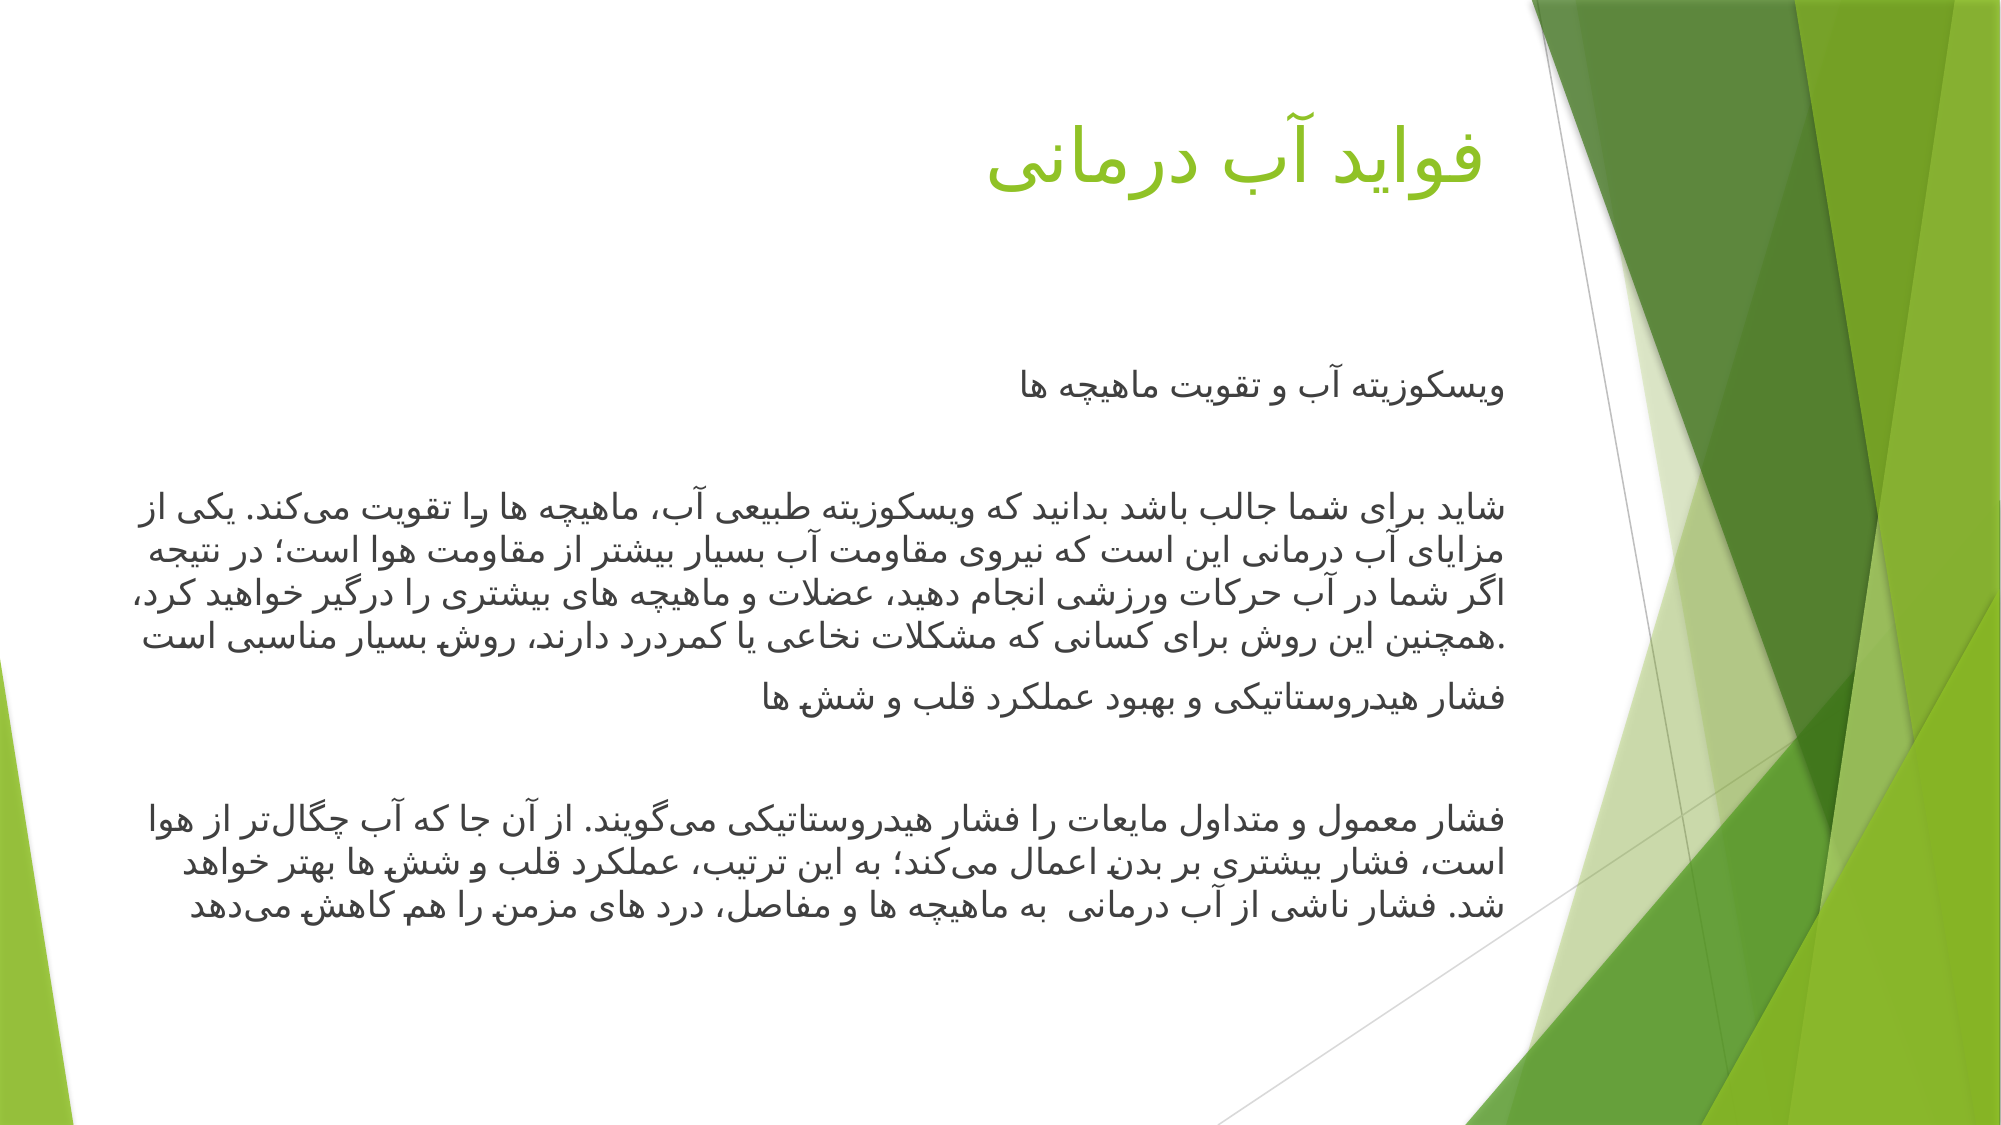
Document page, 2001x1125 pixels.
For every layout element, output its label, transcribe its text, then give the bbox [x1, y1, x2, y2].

list ویسکوزیته آب و تقویت ماهیچه ها شاید برای شما جالب باشد بدانید که ویسکوزیته‌ طبیعی آب، ماهیچه ‌ها را تقویت می‌کند. یکی از مزایای آب درمانی این است که نیروی مقاومت آب بسیار بیشتر از مقاومت هوا است؛ در نتیجه اگر شما در آب حرکات ورزشی انجام دهید، عضلات و ماهیچه های بیشتری را درگیر خواهید کرد، همچنین این روش برای کسانی که مشکلات نخاعی یا کمردرد دارند، روش بسیار مناسبی است. فشار هیدروستاتیکی و بهبود عملکرد قلب و شش ها فشار معمول و متداول مایعات را فشار هیدروستاتیکی می‌گویند. از آن جا که آب چگال‌تر از هوا است، فشار بیشتری بر بدن اعمال می‌کند؛ به این ترتیب، عملکرد قلب و شش ها بهتر خواهد شد. فشار ناشی از آب درمانی به ماهیچه ‌ها و مفاصل، درد‌ های مزمن را هم کاهش می‌دهد [111, 354, 1522, 992]
title فواید آب درمانی [111, 99, 1522, 317]
